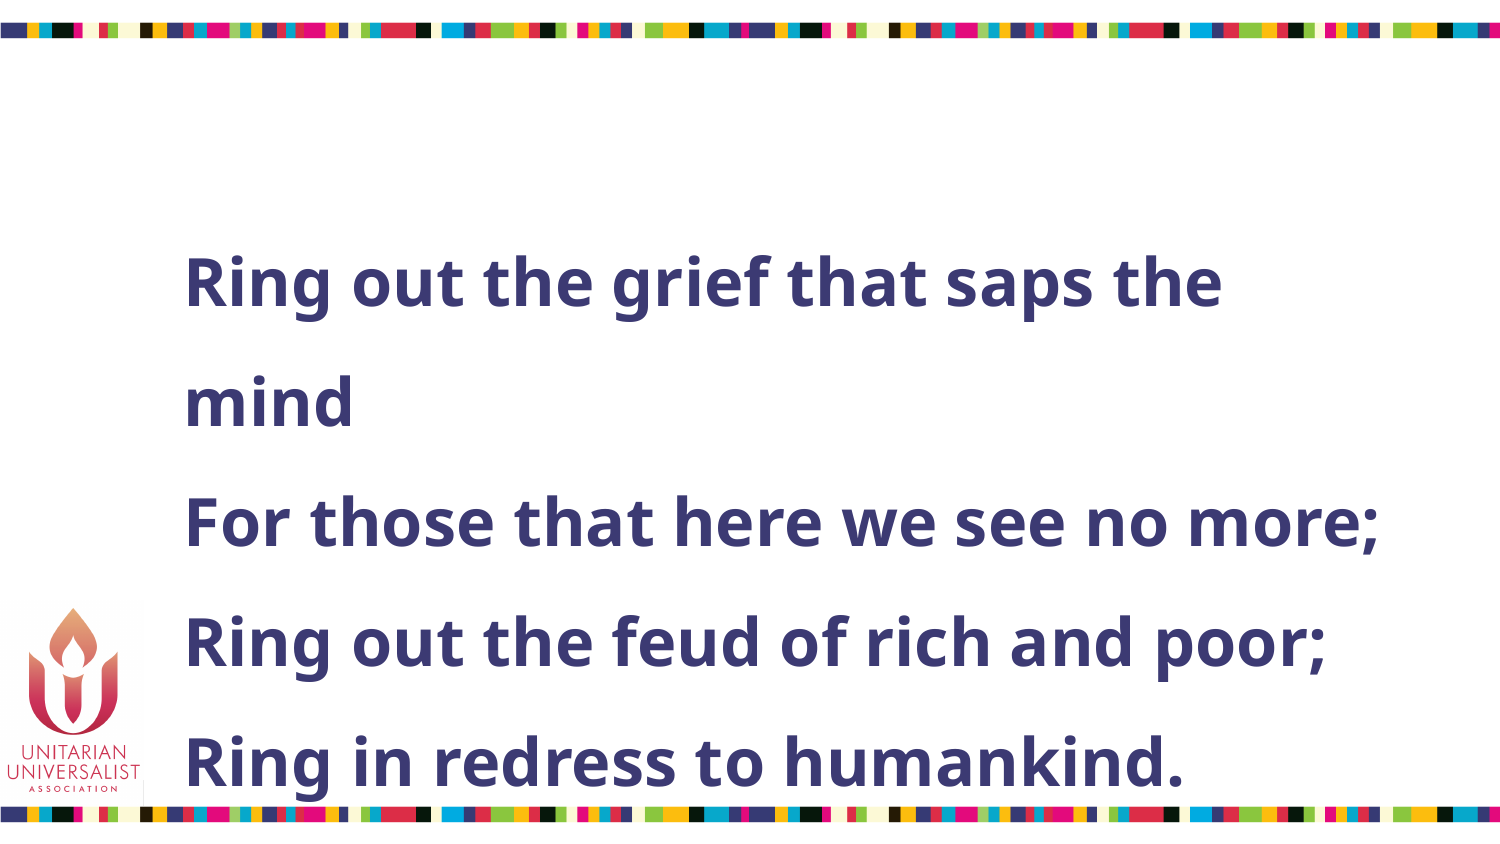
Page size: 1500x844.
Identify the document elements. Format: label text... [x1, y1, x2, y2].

text_box Ring out the grief that saps the mind For those that here we see no more; Ring out the feud of rich and poor; Ring in redress to humankind. [168, 184, 1421, 805]
picture [0, 600, 1500, 824]
picture [0, 22, 1500, 40]
